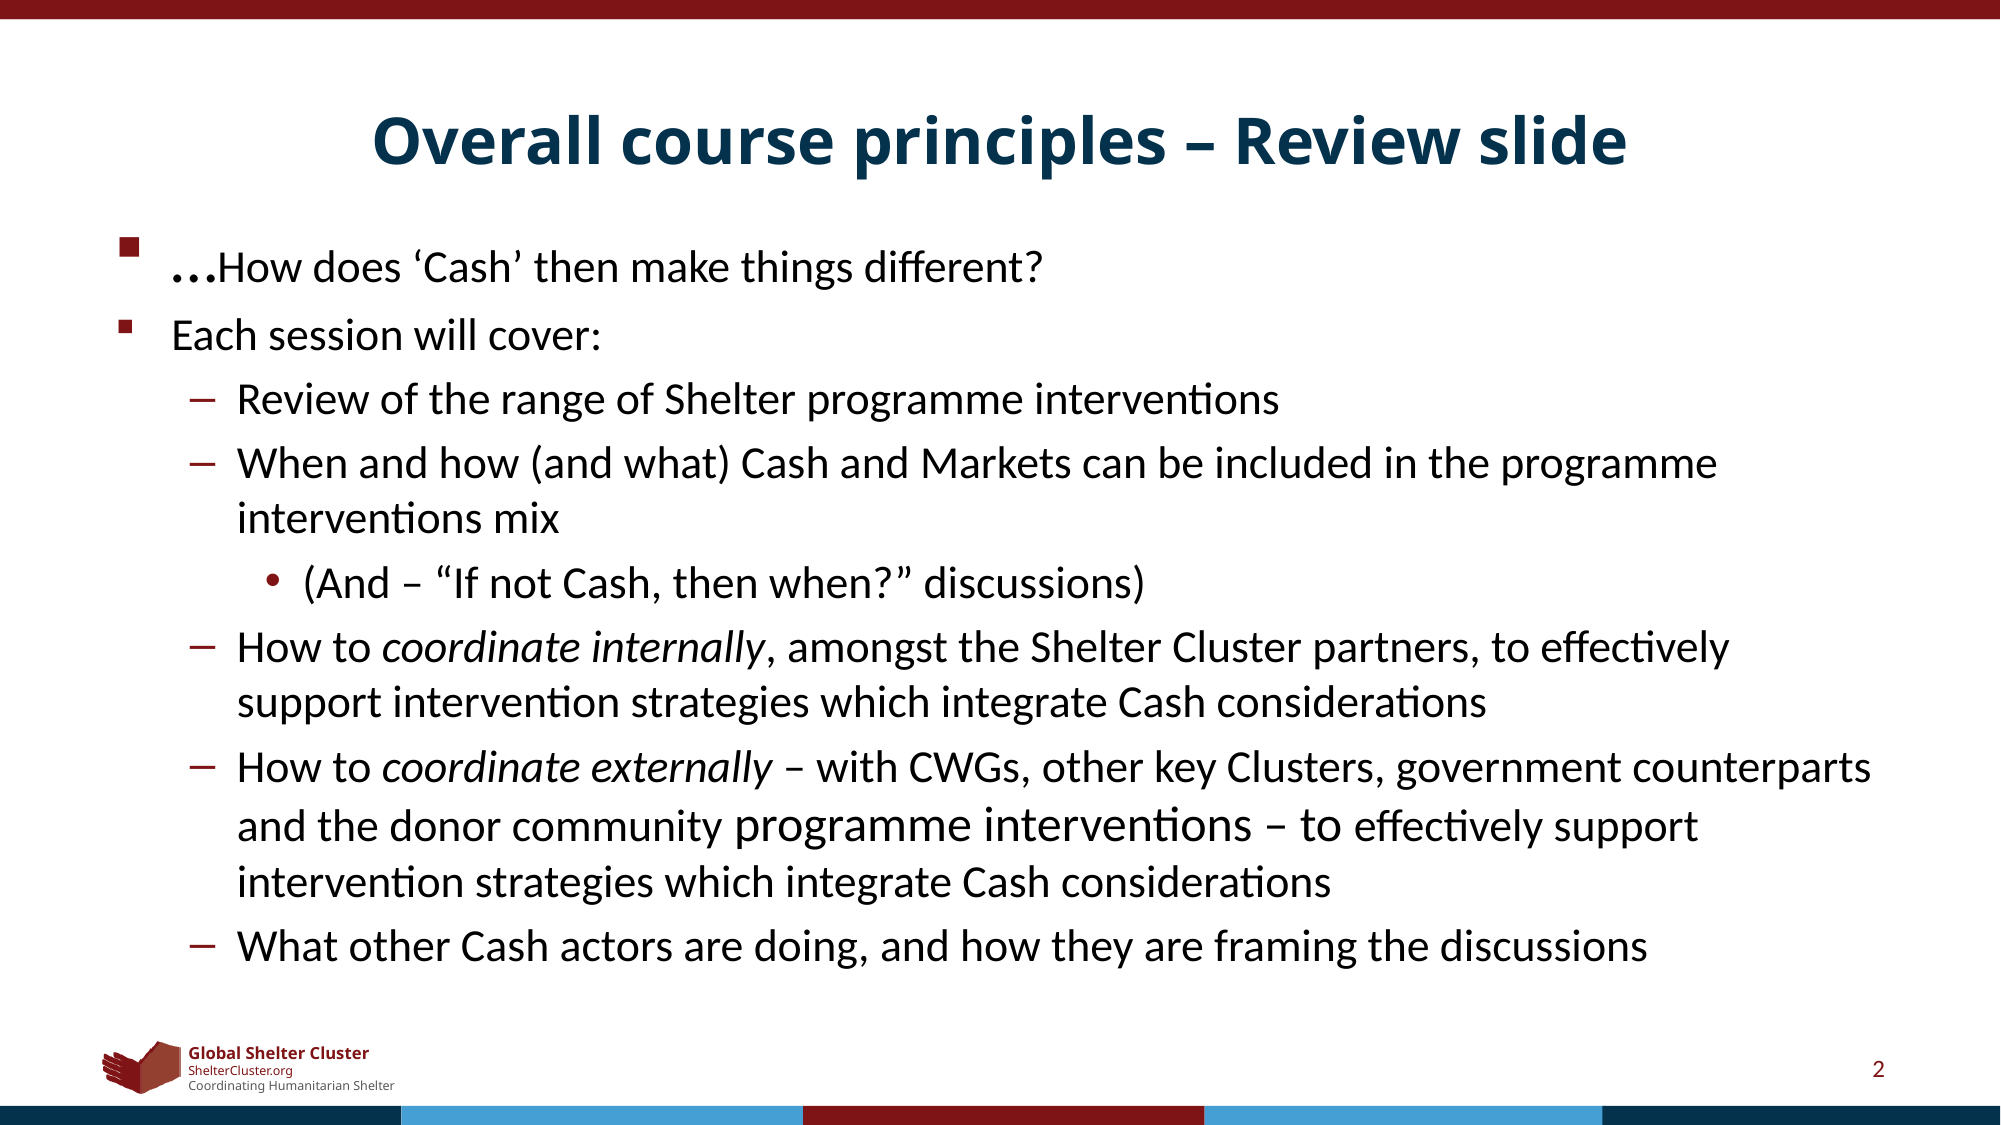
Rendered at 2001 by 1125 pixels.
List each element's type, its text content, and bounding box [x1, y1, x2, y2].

title Overall course principles – Review slide [0, 45, 2000, 233]
list …How does ‘Cash’ then make things different? Each session will cover: Review of the range of Shelter programme interventions When and how (and what) Cash and Markets can be included in the programme interventions mix (And – “If not Cash, then when?” discussions) How to coordinate internally, amongst the Shelter Cluster partners, to effectively support intervention strategies which integrate Cash considerations How to coordinate externally – with CWGs, other key Clusters, government counterparts and the donor community programme interventions – to effectively support intervention strategies which integrate Cash considerations What other Cash actors are doing, and how they are framing the discussions [99, 208, 1900, 1038]
slide_number 2 [1433, 1037, 1900, 1098]
picture [102, 1041, 181, 1094]
